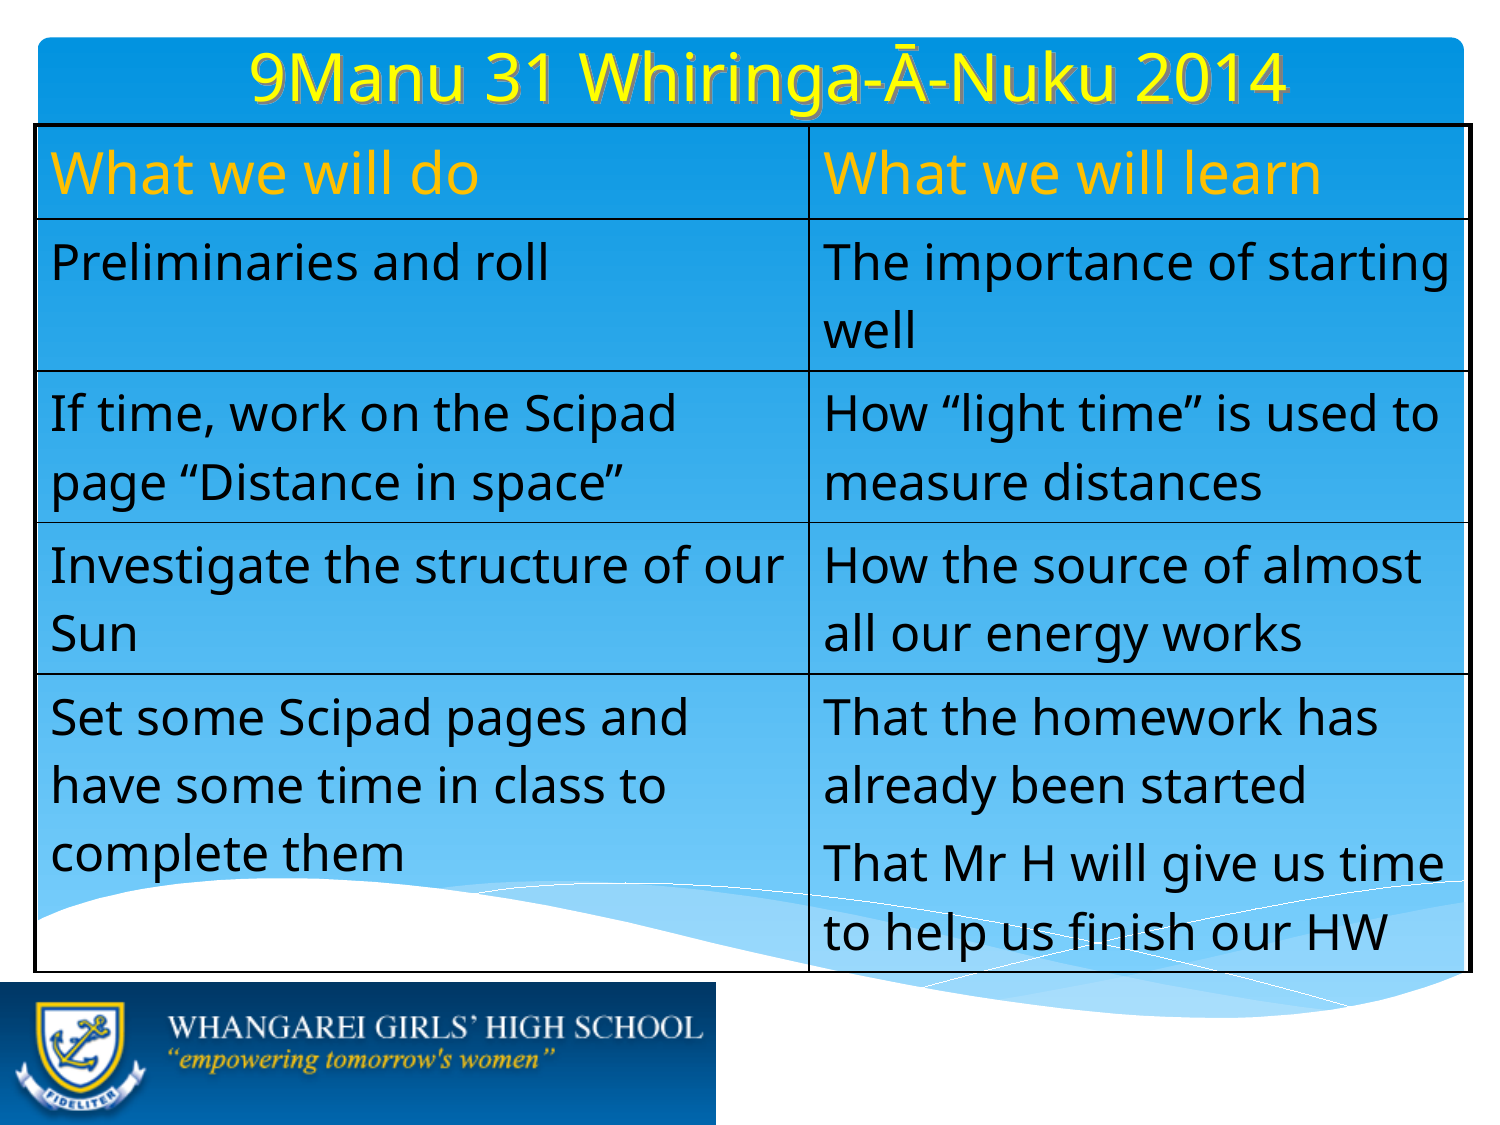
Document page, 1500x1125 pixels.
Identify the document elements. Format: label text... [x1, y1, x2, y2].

table_cell The importance of starting well [810, 220, 1468, 370]
picture [0, 982, 716, 1125]
table_cell Preliminaries and roll [37, 220, 808, 370]
table_cell Set some Scipad pages and have some time in class to complete them [37, 675, 808, 971]
table_cell Investigate the structure of our Sun [37, 523, 808, 673]
table_cell How the source of almost all our energy works [810, 523, 1468, 673]
table_cell If time, work on the Scipad page “Distance in space” [37, 372, 808, 522]
text_box 9Manu 31 Whiringa-Ā-Nuku 2014 [162, 24, 1375, 123]
table_cell How “light time” is used to measure distances [810, 372, 1468, 522]
table_header What we will do [37, 127, 808, 218]
table_header What we will learn [810, 127, 1468, 218]
table_cell That the homework has already been started That Mr H will give us time to help us finish our HW [810, 675, 1468, 971]
